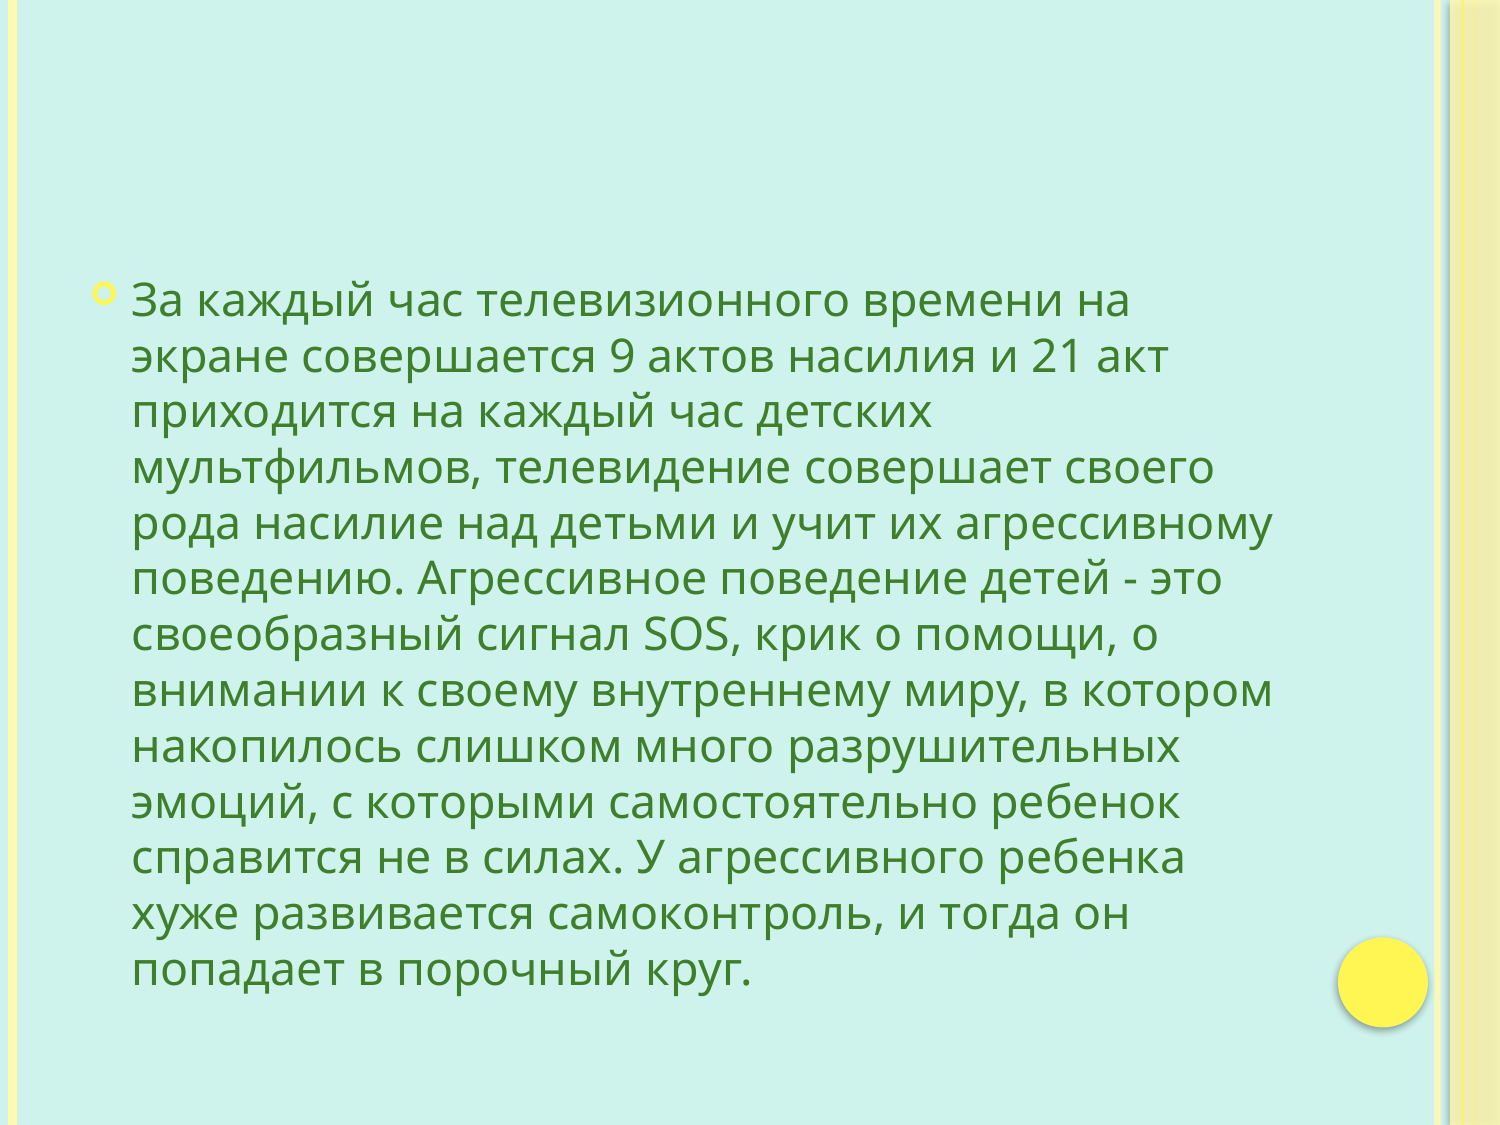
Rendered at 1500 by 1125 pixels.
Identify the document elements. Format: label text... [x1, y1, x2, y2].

list За каждый час телевизионного времени на экране совершается 9 актов насилия и 21 акт приходится на каждый час детских мультфильмов, телевидение совершает своего рода насилие над детьми и учит их агрессивному поведению. Агрессивное поведение детей - это своеобразный сигнал SOS, крик о помощи, о внимании к своему внутреннему миру, в котором накопилось слишком много разрушительных эмоций, с которыми самостоятельно ребенок справится не в силах. У агрессивного ребенка хуже развивается самоконтроль, и тогда он попадает в порочный круг. [75, 262, 1300, 1062]
